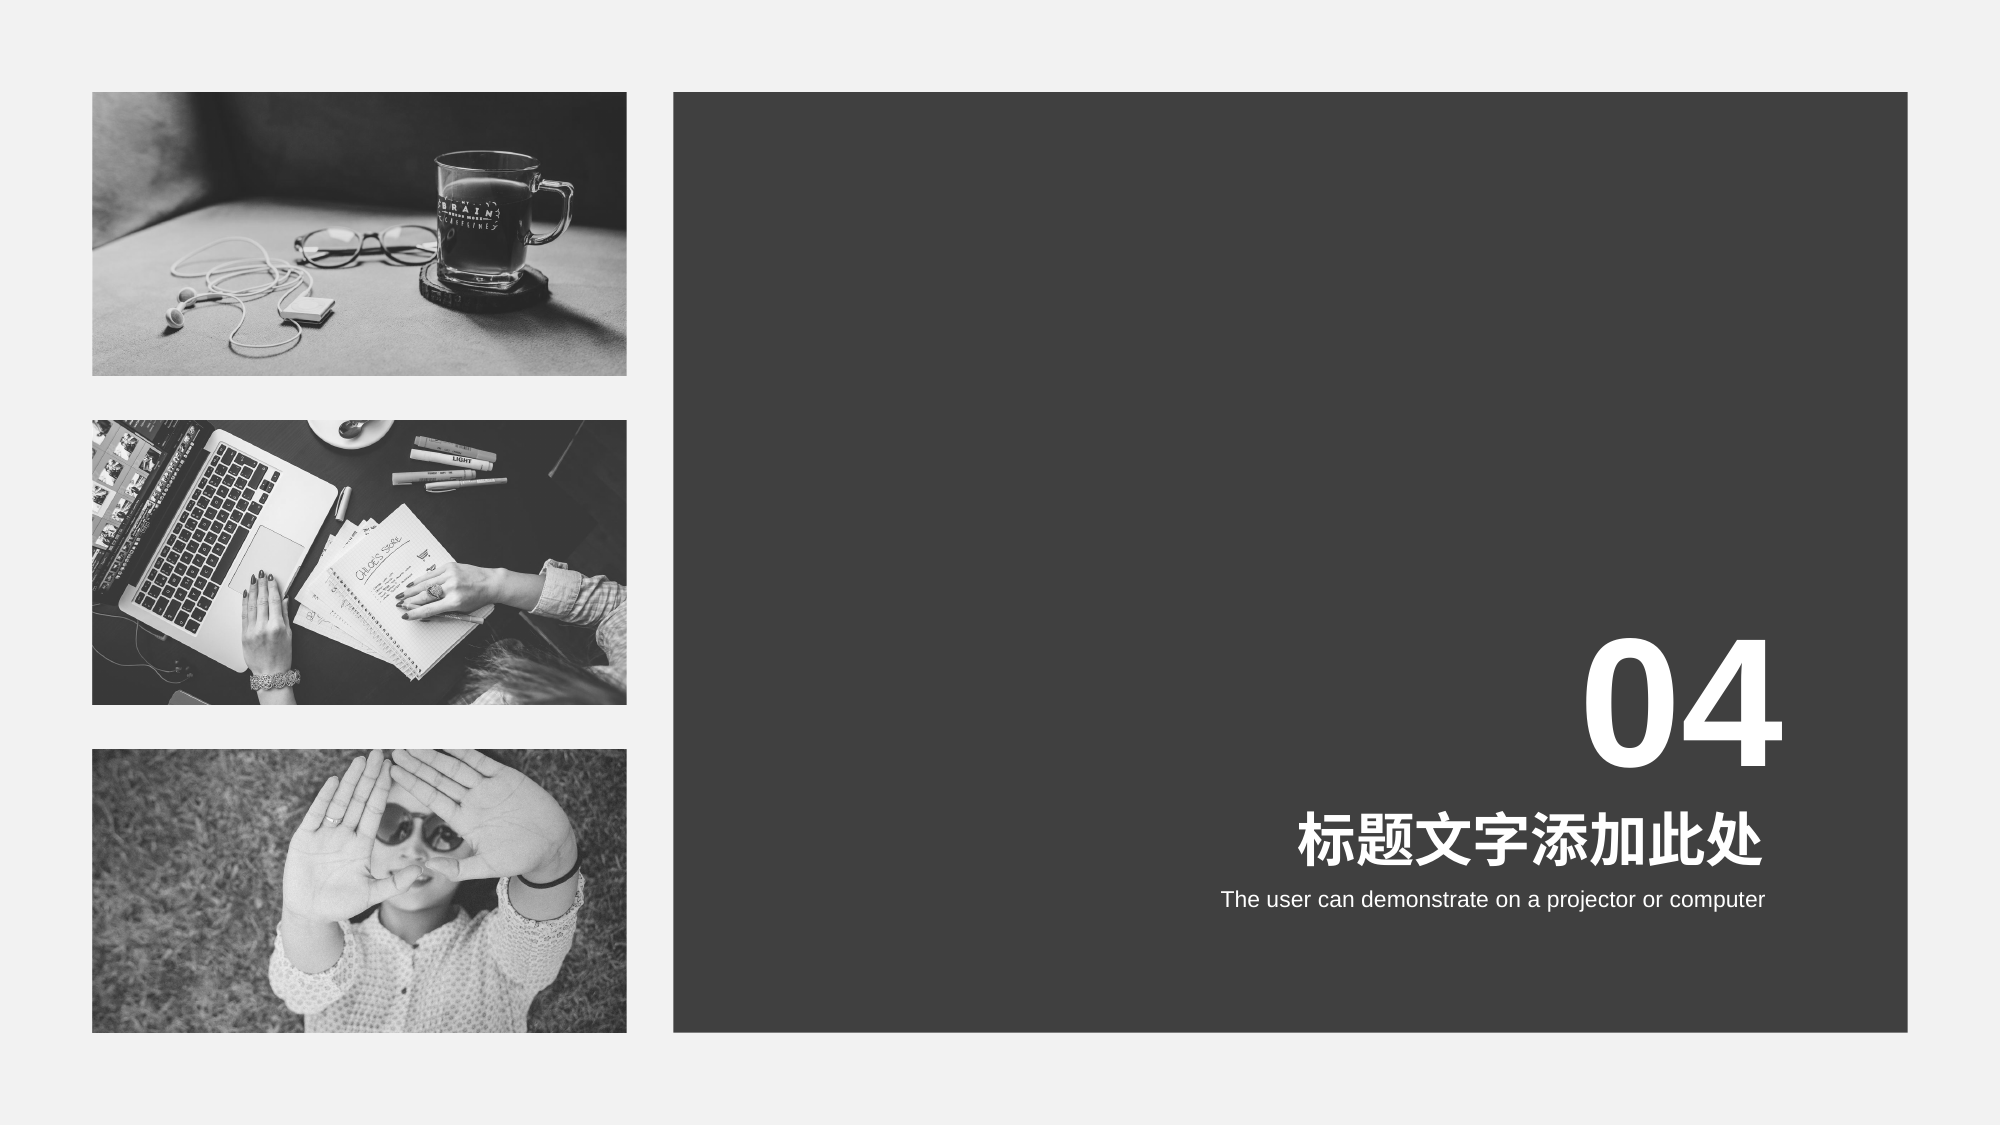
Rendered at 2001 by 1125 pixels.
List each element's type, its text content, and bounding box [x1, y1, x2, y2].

text_box 04 [1564, 575, 1799, 811]
picture [92, 749, 627, 1033]
picture [92, 92, 627, 376]
text_box [672, 91, 1909, 1034]
picture [92, 420, 627, 705]
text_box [1204, 795, 1782, 920]
